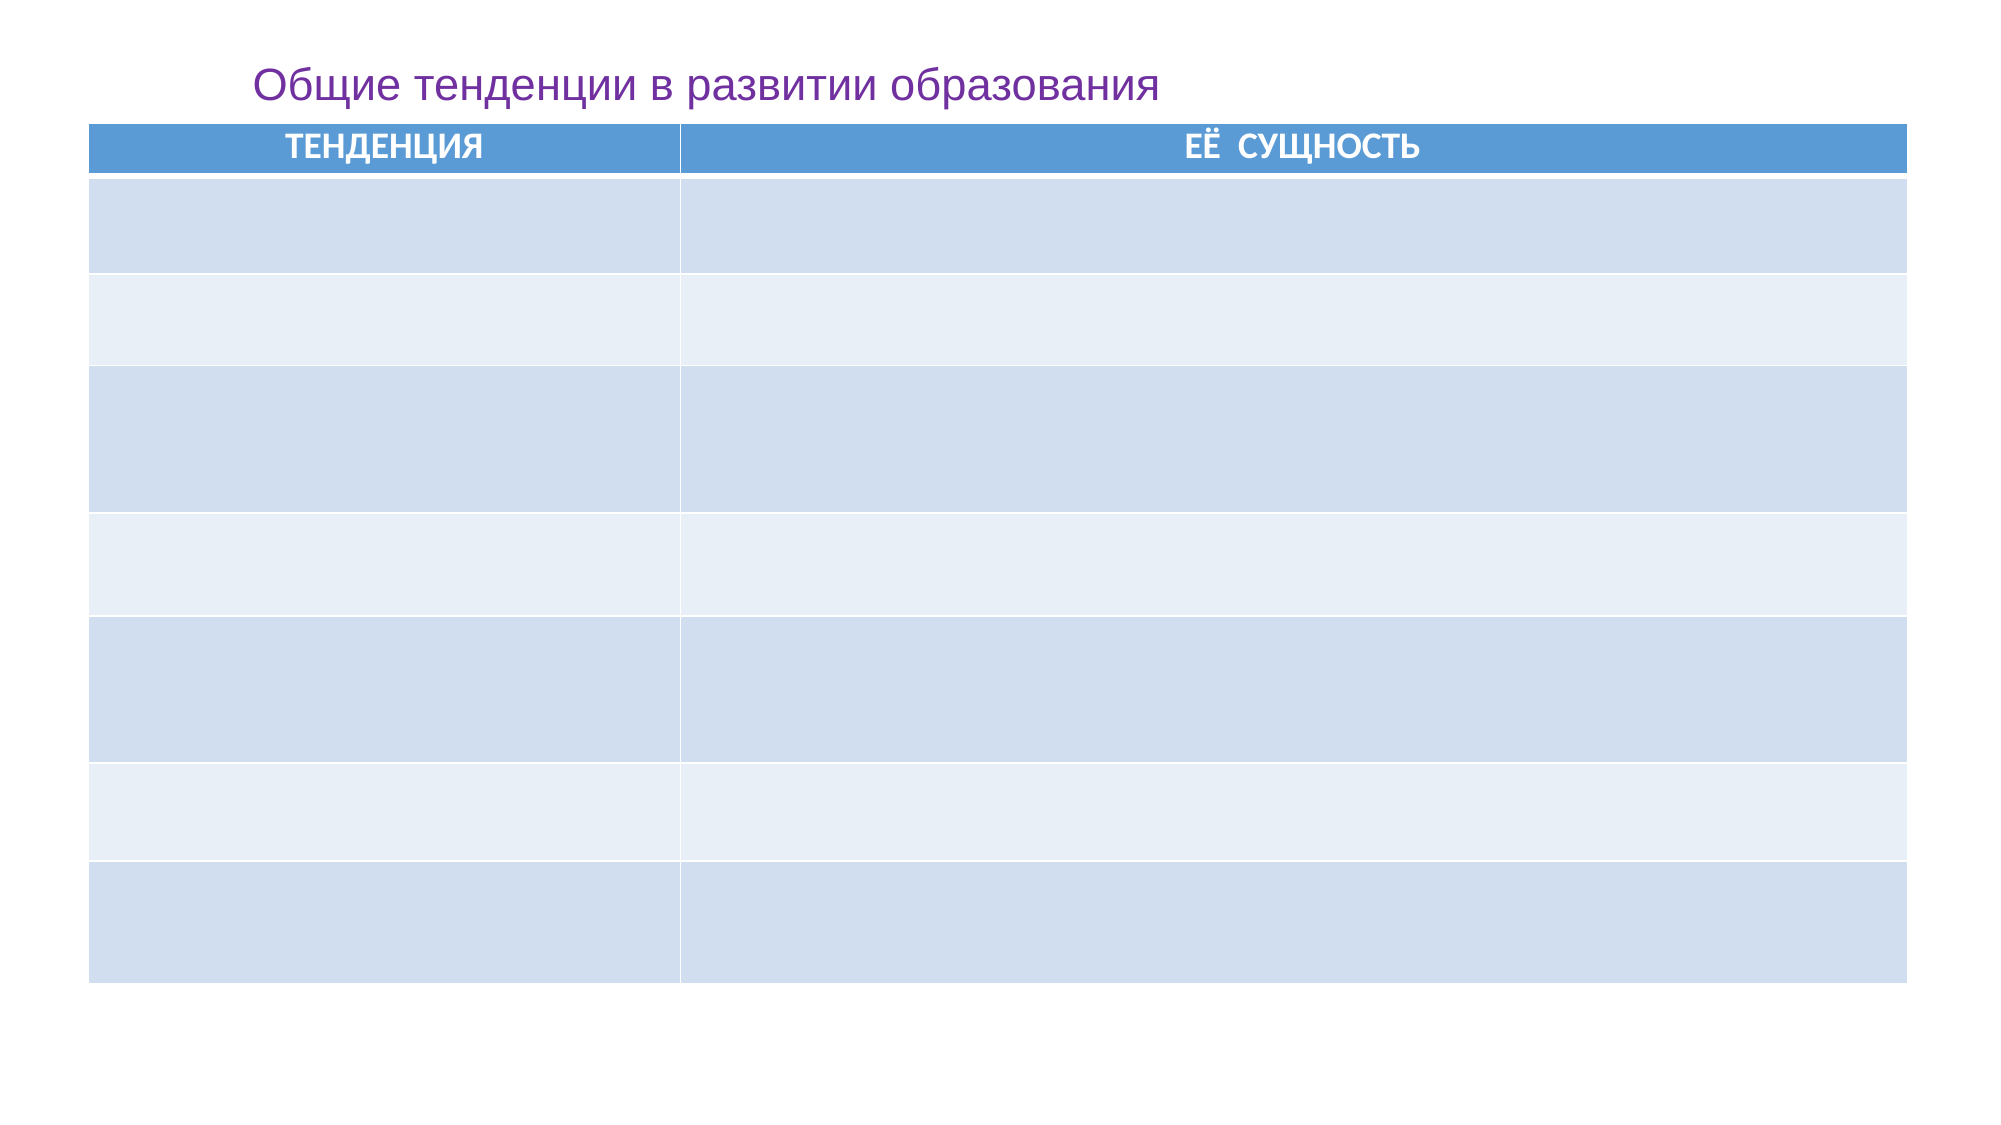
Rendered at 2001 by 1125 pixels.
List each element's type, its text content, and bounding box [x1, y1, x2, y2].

table_cell [681, 514, 1907, 615]
table_cell [681, 617, 1907, 762]
table_cell [89, 179, 680, 273]
table_cell [681, 179, 1907, 273]
table_cell [89, 764, 680, 860]
table_header ЕЁ СУЩНОСТЬ [681, 124, 1907, 173]
table_cell [89, 366, 680, 512]
table_cell [89, 617, 680, 762]
title Общие тенденции в развитии образования [137, 54, 1863, 118]
table_cell [681, 366, 1907, 512]
table_header ТЕНДЕНЦИЯ [89, 124, 680, 173]
table_cell [89, 275, 680, 365]
table_cell [681, 862, 1907, 983]
table_cell [681, 764, 1907, 860]
table_cell [89, 862, 680, 983]
table_cell [89, 514, 680, 615]
table_cell [681, 275, 1907, 365]
